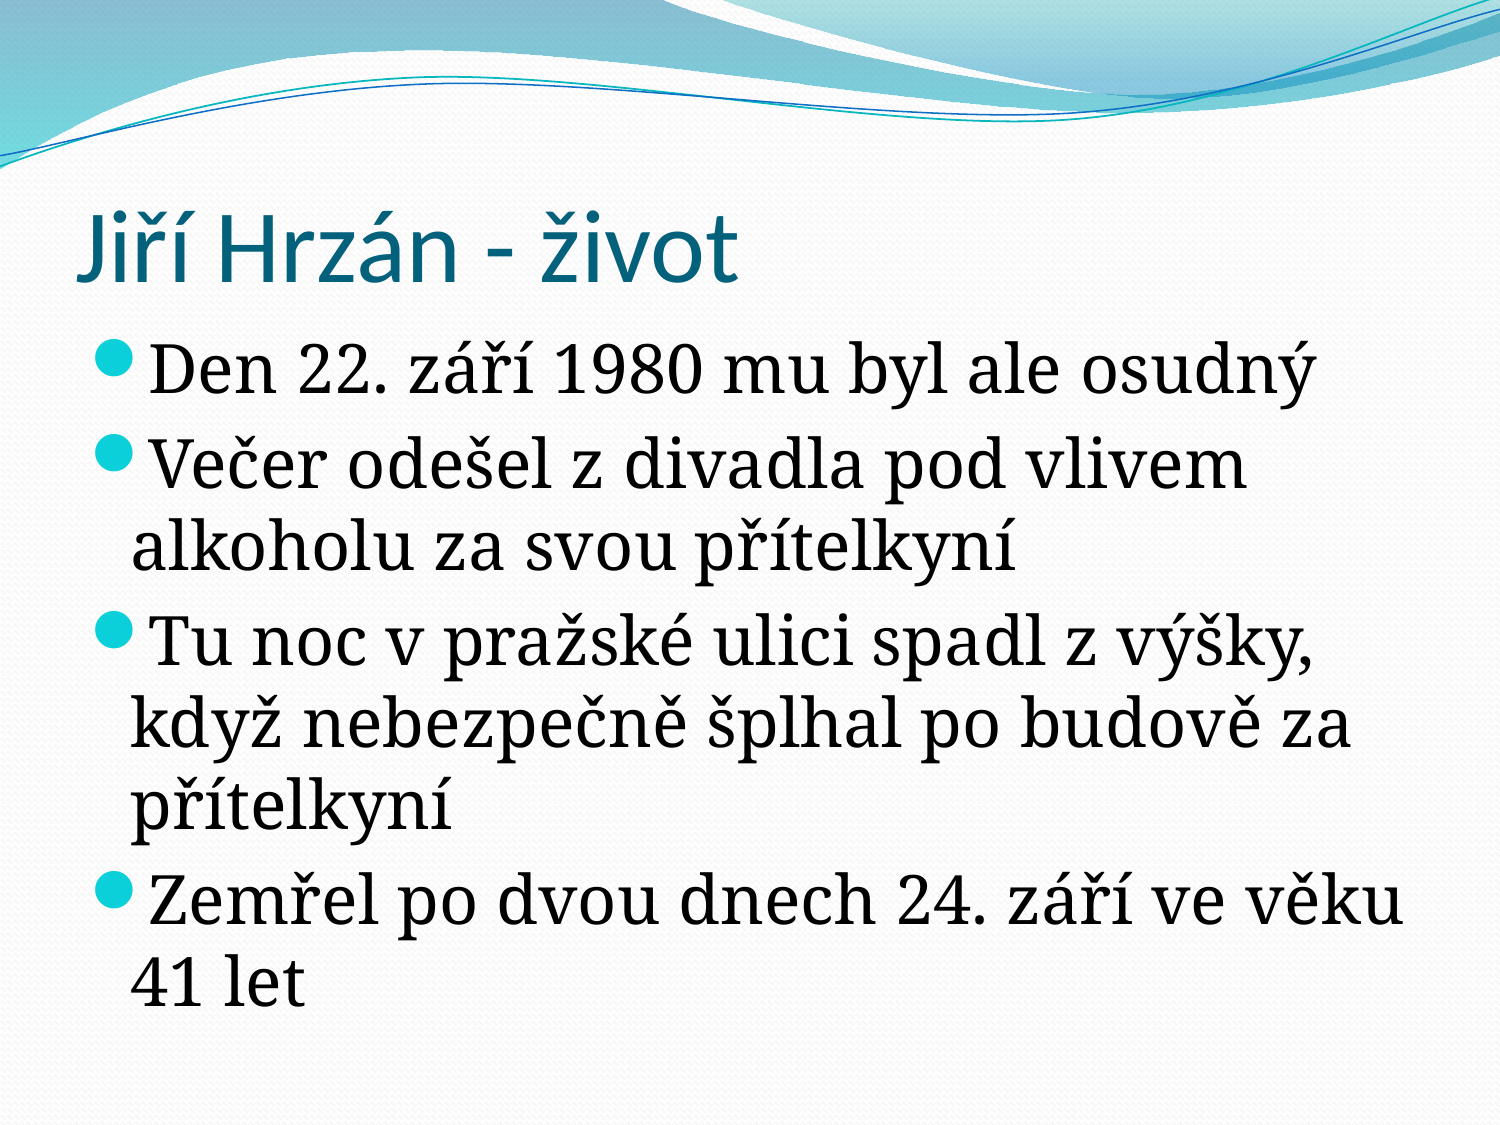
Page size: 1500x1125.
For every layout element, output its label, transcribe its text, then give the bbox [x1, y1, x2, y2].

list Den 22. září 1980 mu byl ale osudný Večer odešel z divadla pod vlivem alkoholu za svou přítelkyní Tu noc v pražské ulici spadl z výšky, když nebezpečně šplhal po budově za přítelkyní Zemřel po dvou dnech 24. září ve věku 41 let [75, 317, 1425, 1038]
title Jiří Hrzán - život [75, 115, 1425, 303]
